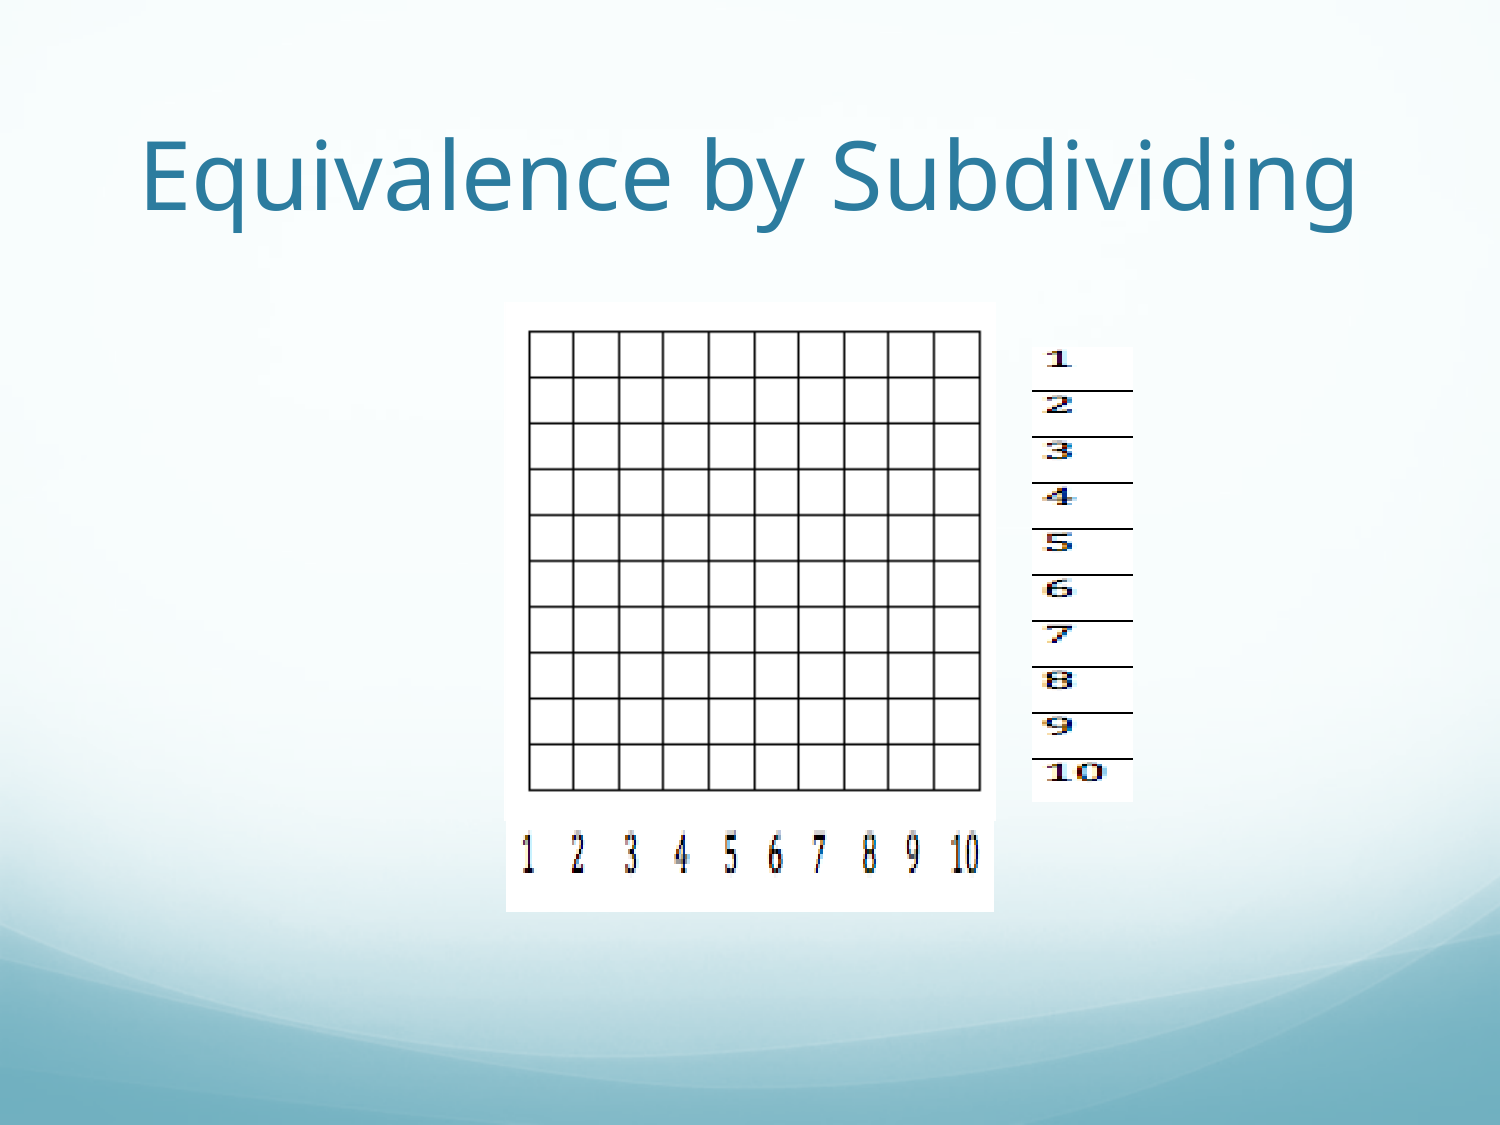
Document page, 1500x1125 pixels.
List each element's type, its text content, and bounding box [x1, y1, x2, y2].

picture [503, 301, 997, 912]
picture [1032, 347, 1134, 803]
title Equivalence by Subdividing [90, 17, 1410, 237]
